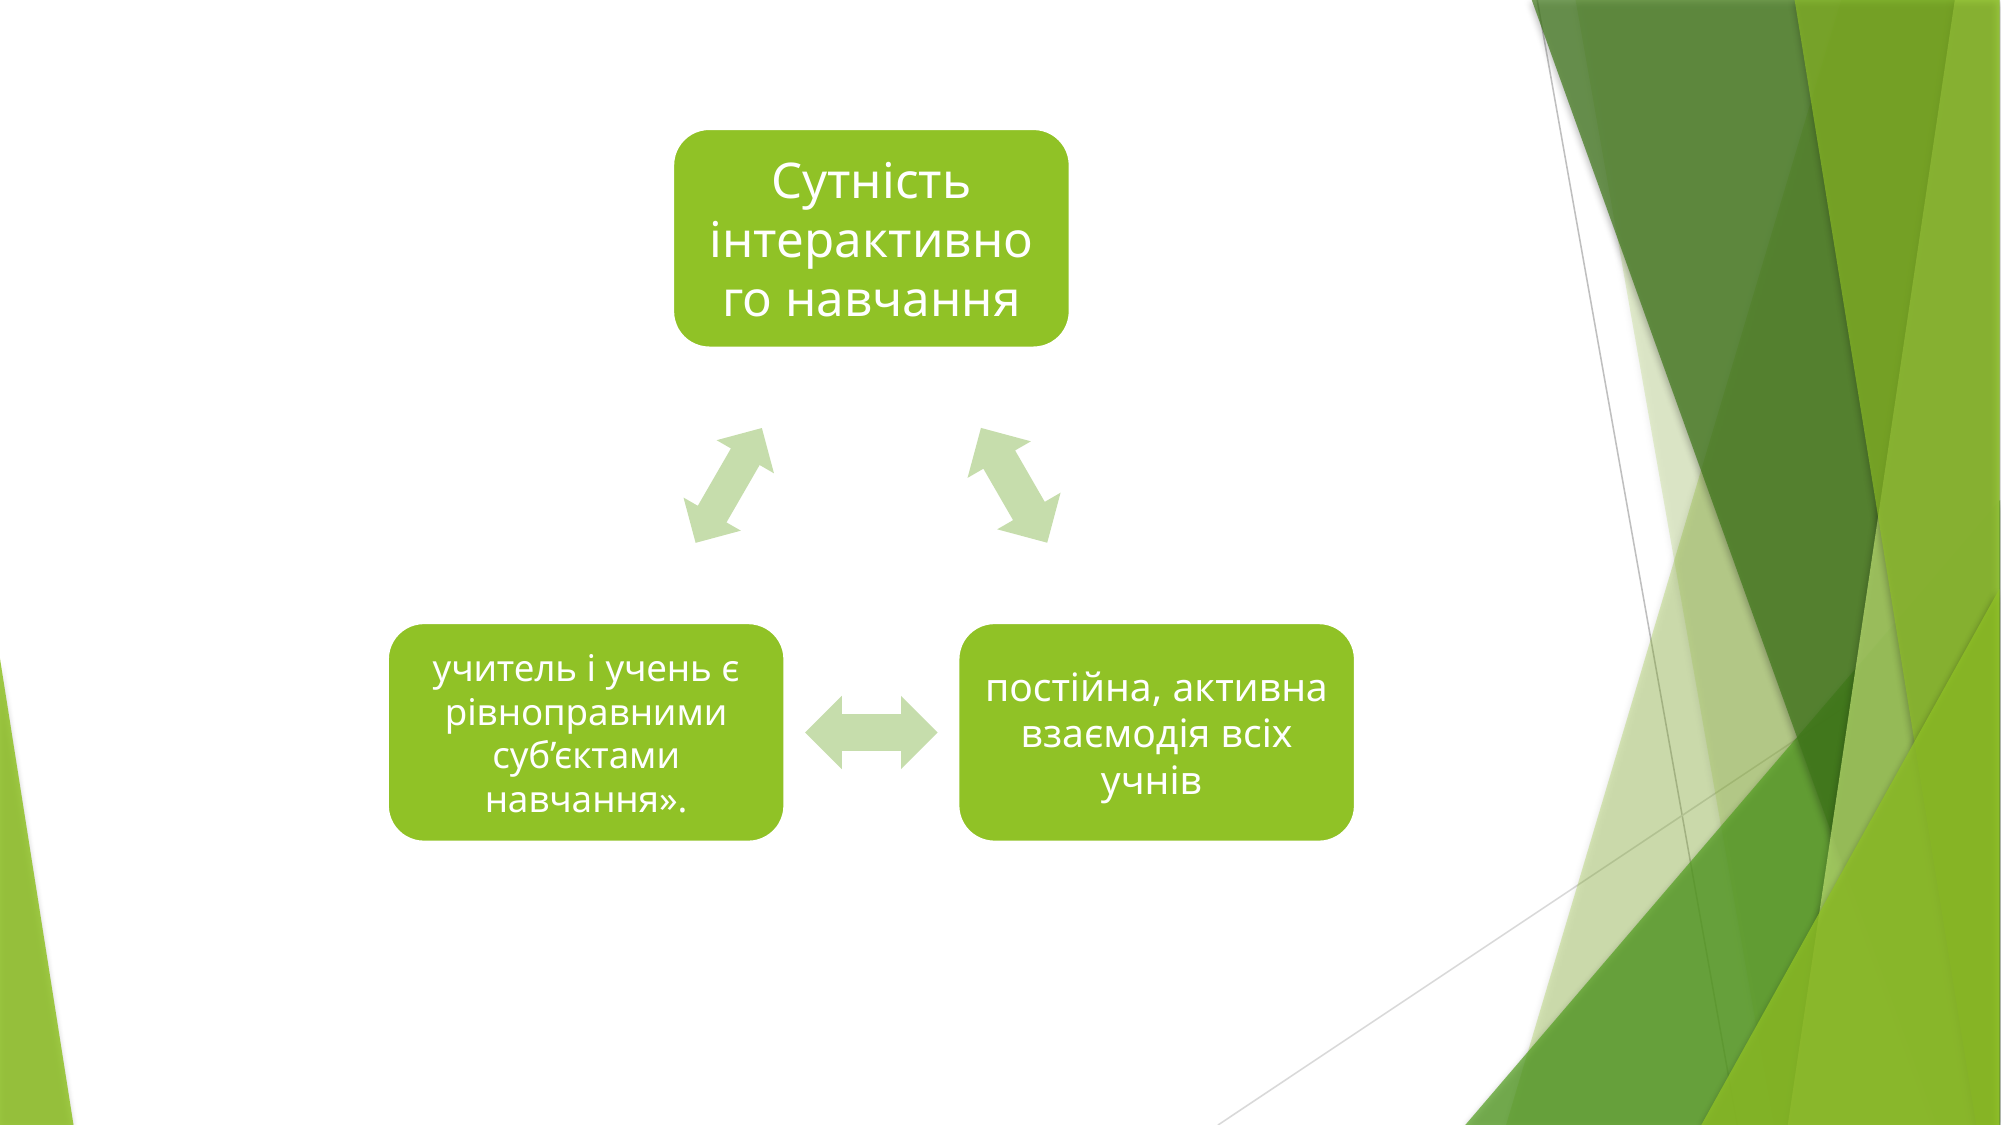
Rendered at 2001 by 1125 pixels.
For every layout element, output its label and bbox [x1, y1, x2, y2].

text_box [75, 127, 1668, 1008]
